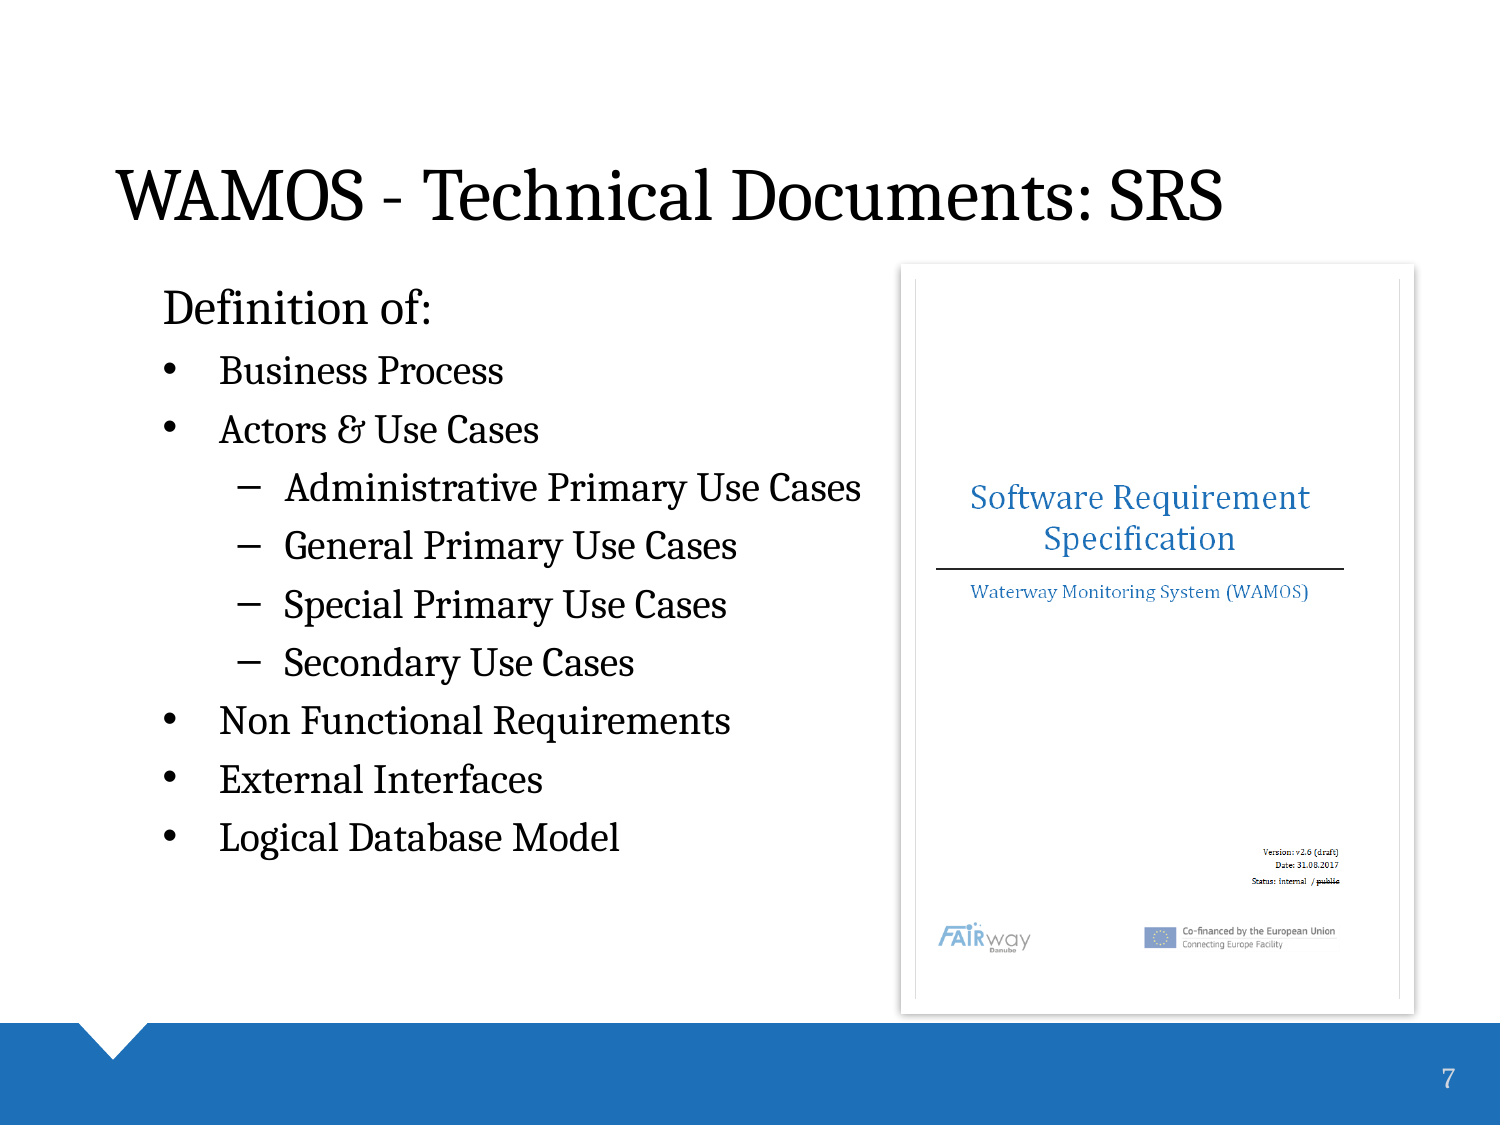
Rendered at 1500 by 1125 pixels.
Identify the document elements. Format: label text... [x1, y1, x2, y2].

title WAMOS - Technical Documents: SRS [100, 137, 1353, 244]
picture [915, 278, 1400, 1000]
list Definition of: Business Process Actors & Use Cases Administrative Primary Use Cases General Primary Use Cases Special Primary Use Cases Secondary Use Cases Non Functional Requirements External Interfaces Logical Database Model [147, 267, 896, 1005]
slide_number 7 [1120, 1059, 1471, 1094]
